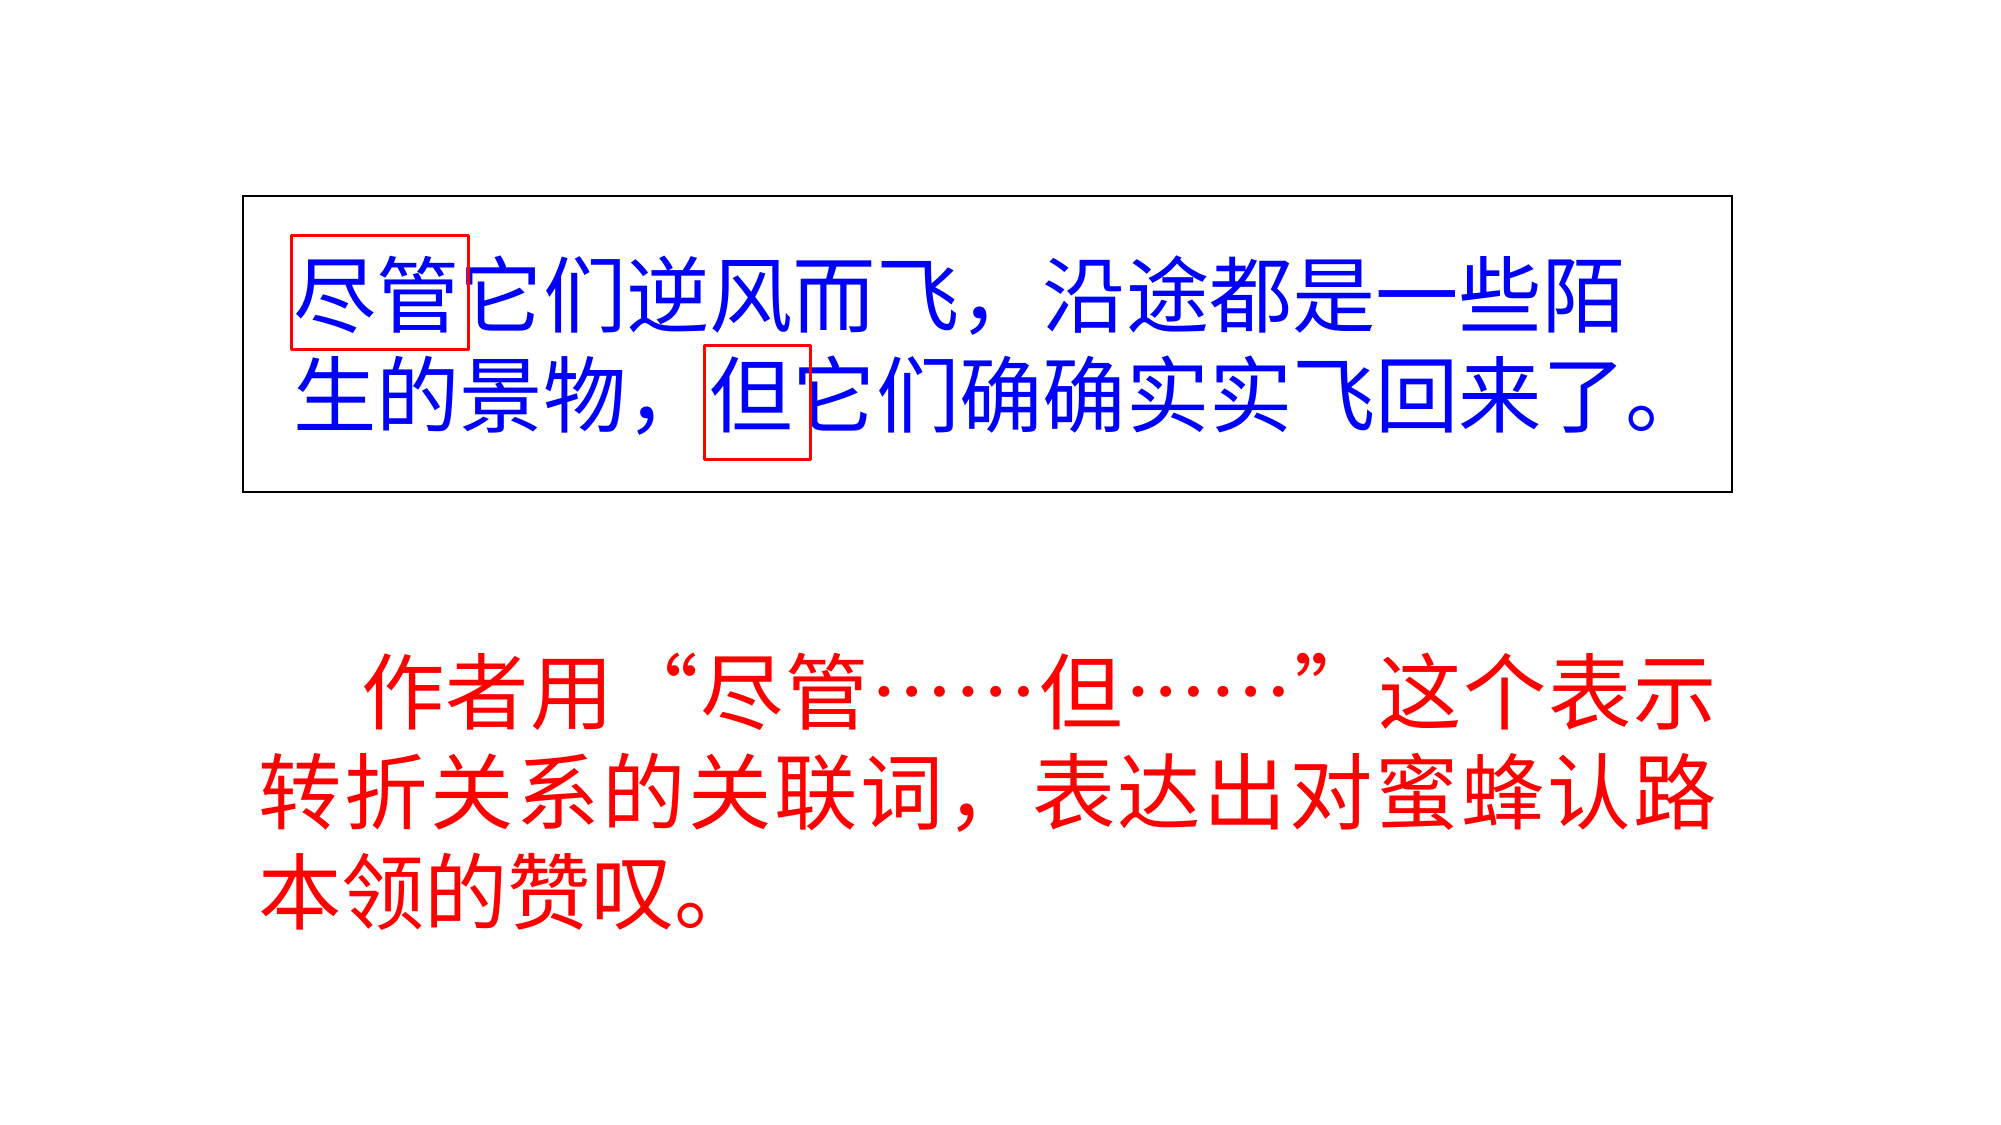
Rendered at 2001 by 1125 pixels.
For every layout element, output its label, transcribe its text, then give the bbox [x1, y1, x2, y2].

text_box [242, 195, 1733, 493]
text_box 作者用“尽管……但……”这个表示转折关系的关联词，表达出对蜜蜂认路本领的赞叹。 [243, 632, 1732, 948]
text_box [704, 345, 811, 460]
text_box 尽管它们逆风而飞，沿途都是一些陌生的景物，但它们确确实实飞回来了。 [278, 235, 1697, 451]
text_box [291, 235, 469, 350]
